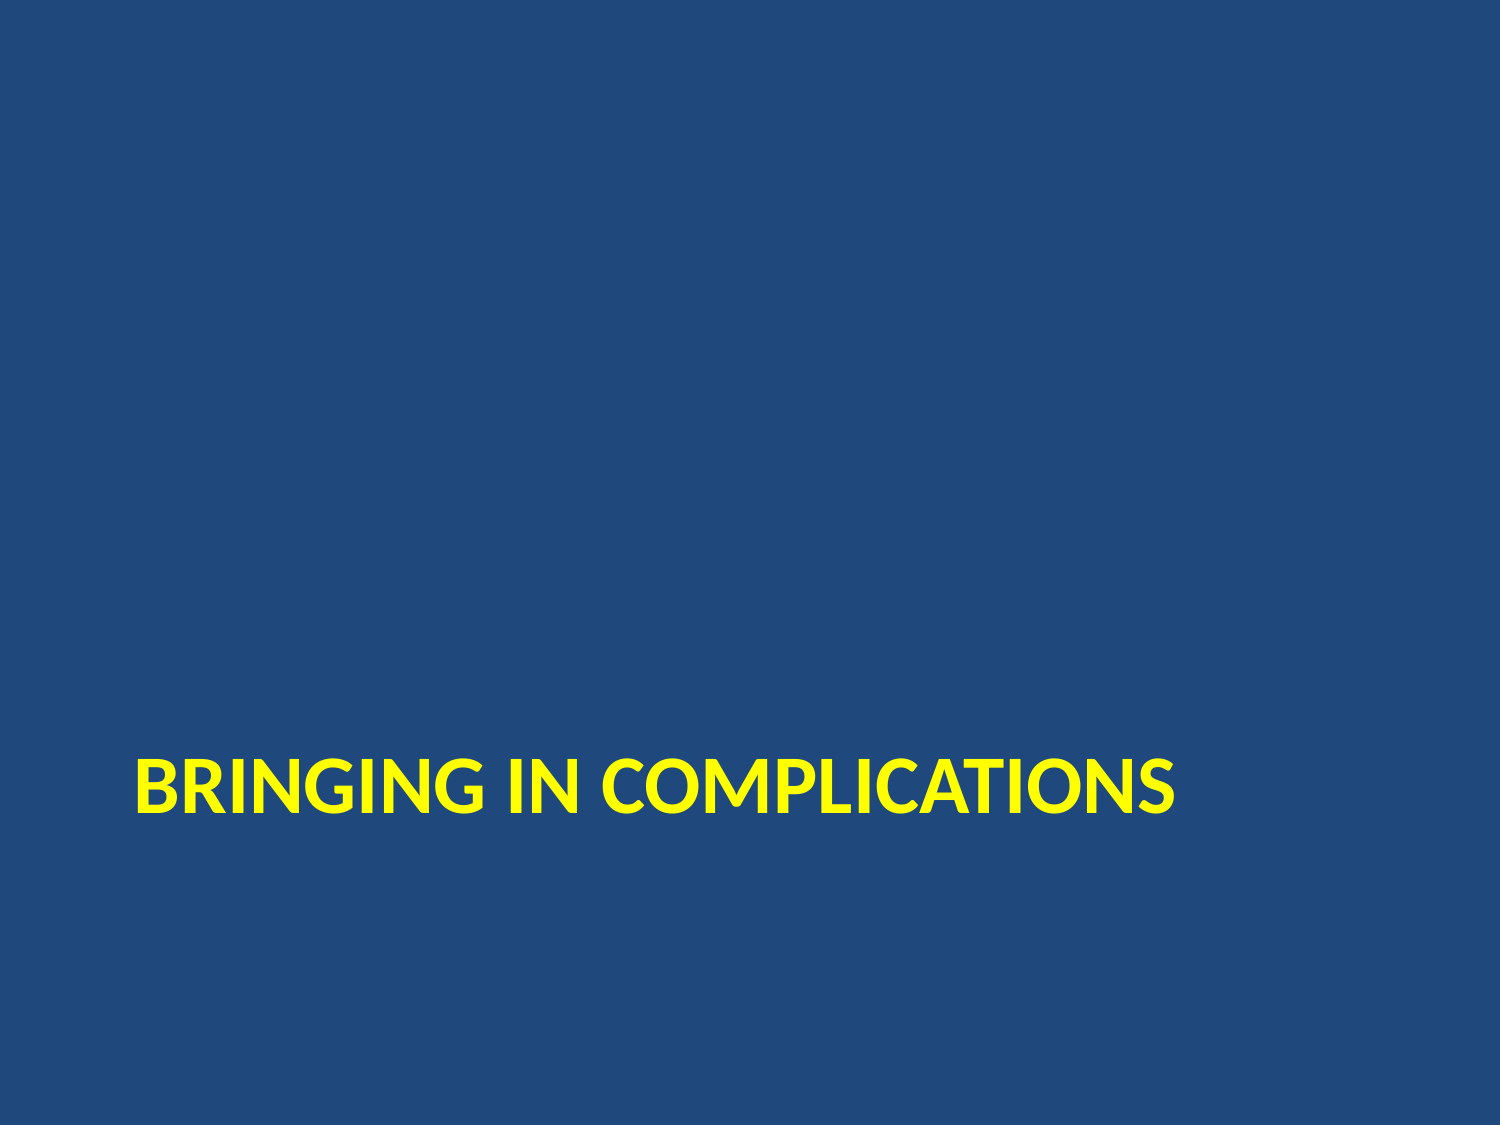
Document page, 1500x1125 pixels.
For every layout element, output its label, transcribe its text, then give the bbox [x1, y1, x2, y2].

title Bringing in complications [118, 722, 1394, 947]
